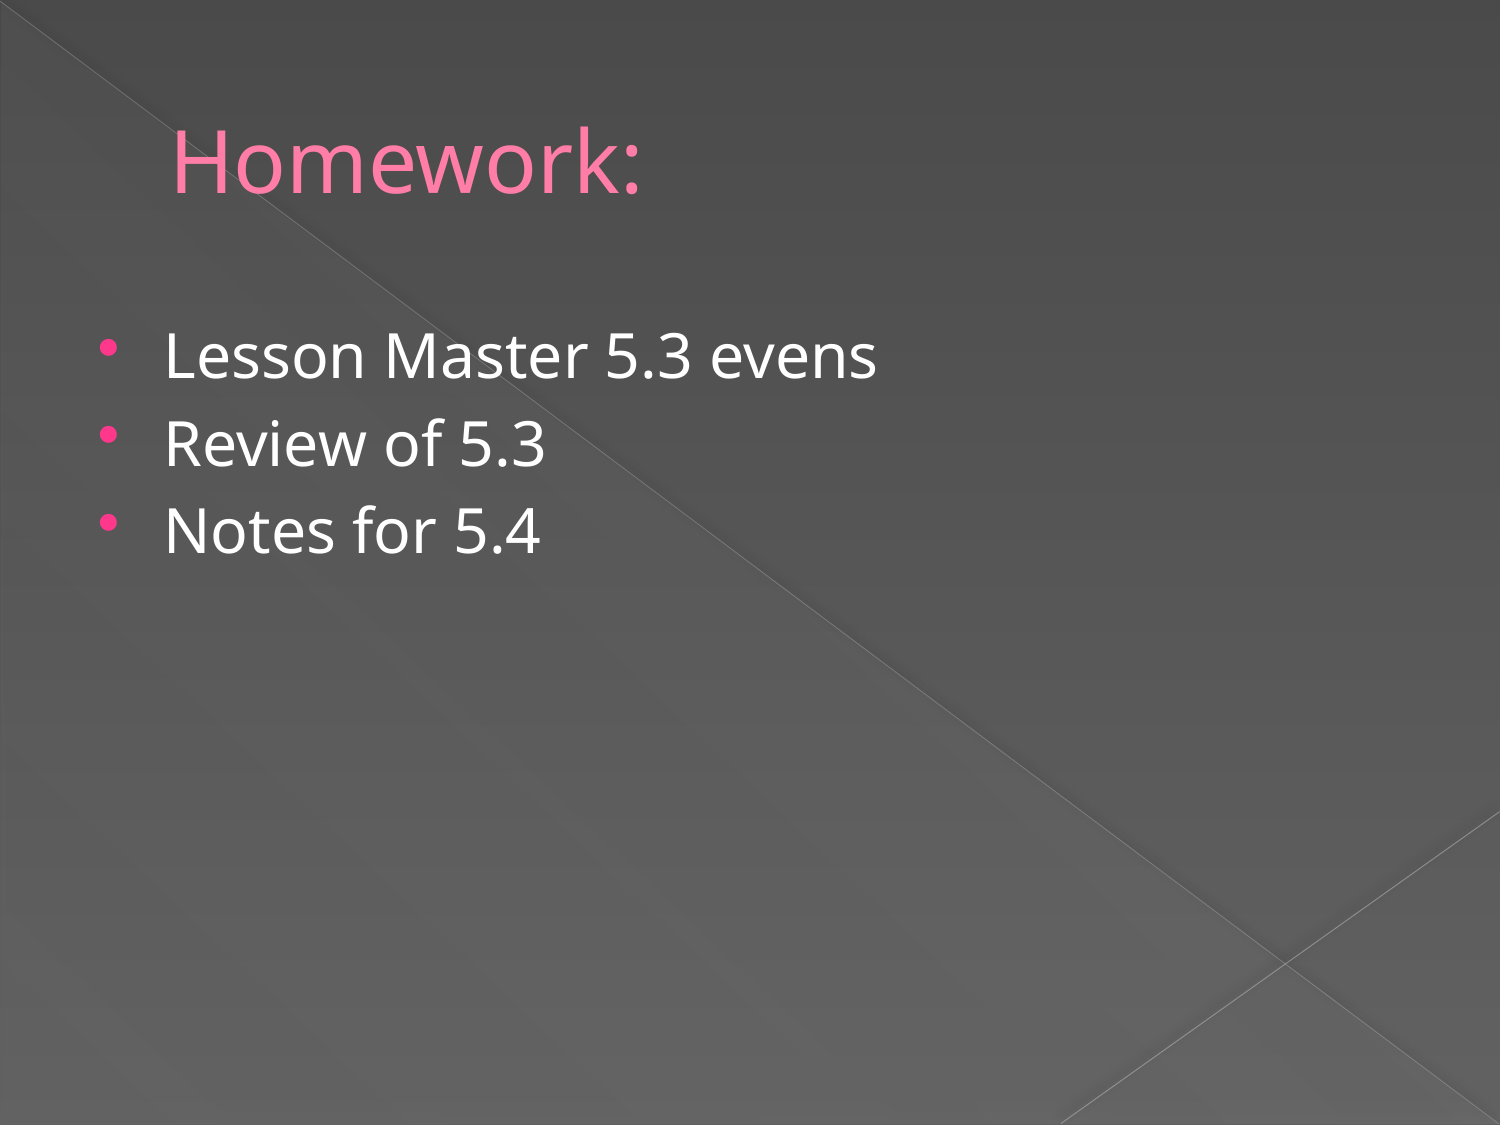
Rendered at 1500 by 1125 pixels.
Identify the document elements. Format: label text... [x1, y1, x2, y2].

list Lesson Master 5.3 evens Review of 5.3 Notes for 5.4 [75, 308, 1425, 1059]
title Homework: [75, 43, 1425, 274]
